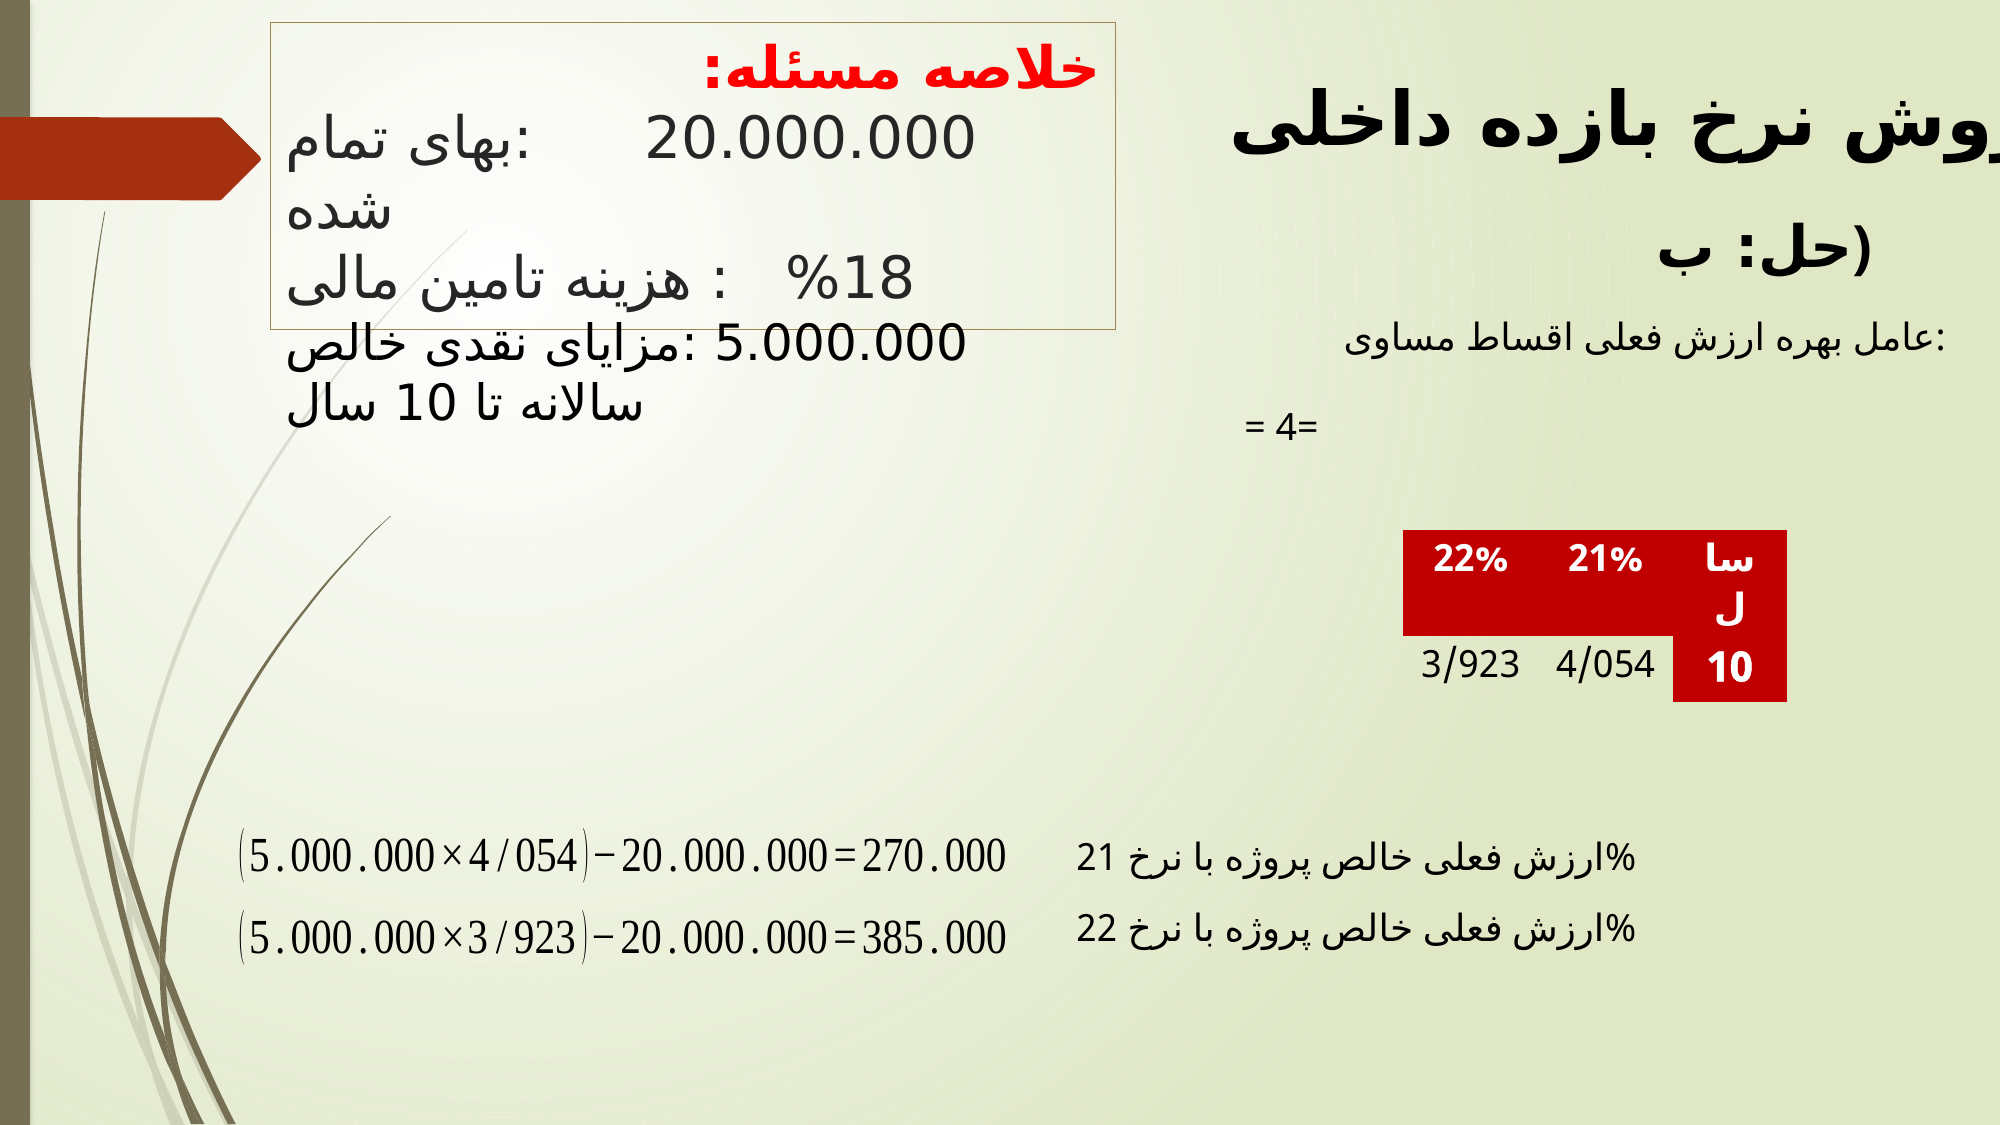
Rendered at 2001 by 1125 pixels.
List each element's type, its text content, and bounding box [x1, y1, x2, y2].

text_box ارزش فعلی خالص پروژه با نرخ 21% [1061, 825, 1651, 886]
text_box خلاصه مسئله: 20.000.000 :بهای تمام شده 18% : هزینه تامین مالی 5.000.000 :مزایای نقدی خالص سالانه تا 10 سال [270, 22, 1116, 330]
text_box حل: ب) [1642, 201, 1903, 287]
table_cell 3/923 [1403, 636, 1538, 702]
table_header سال [1673, 530, 1787, 636]
text_box روش نرخ بازده داخلی [1214, 63, 2000, 168]
table_header 21% [1538, 530, 1673, 636]
table_cell 4/054 [1538, 636, 1673, 702]
table_cell 10 [1673, 636, 1787, 702]
text_box ارزش فعلی خالص پروژه با نرخ 22% [1061, 896, 1651, 957]
table_header 22% [1403, 530, 1538, 636]
